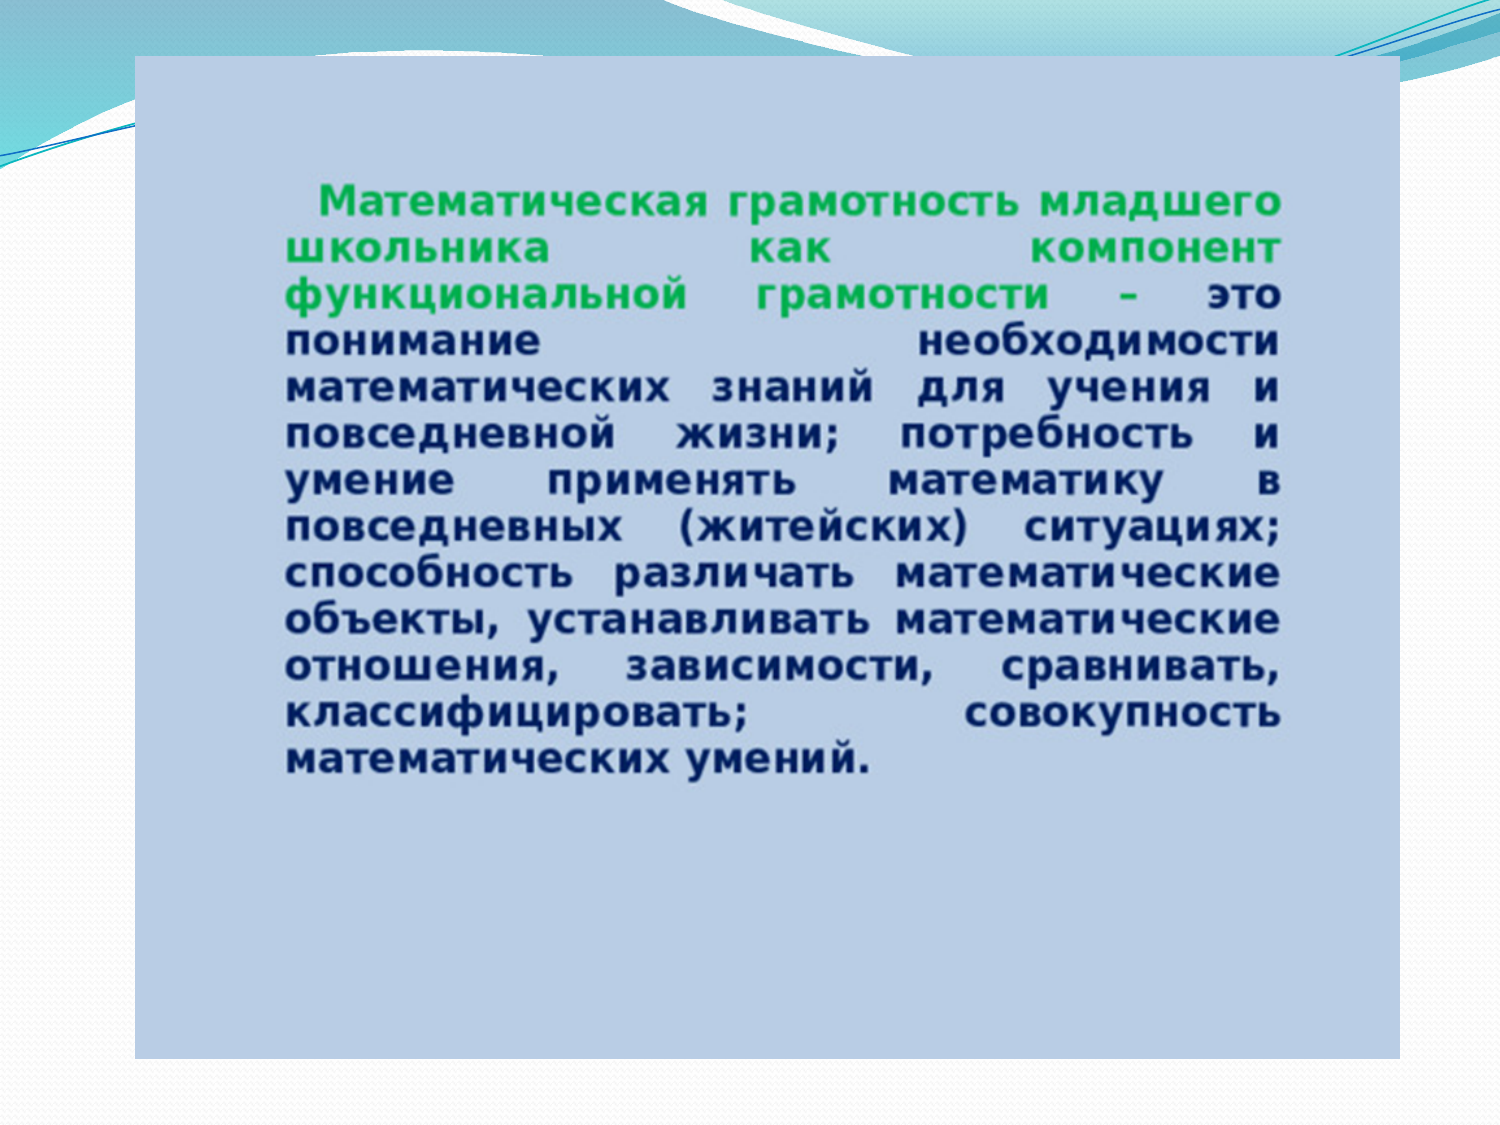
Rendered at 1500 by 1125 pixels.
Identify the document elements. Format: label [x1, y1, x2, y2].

list [135, 56, 1400, 1059]
